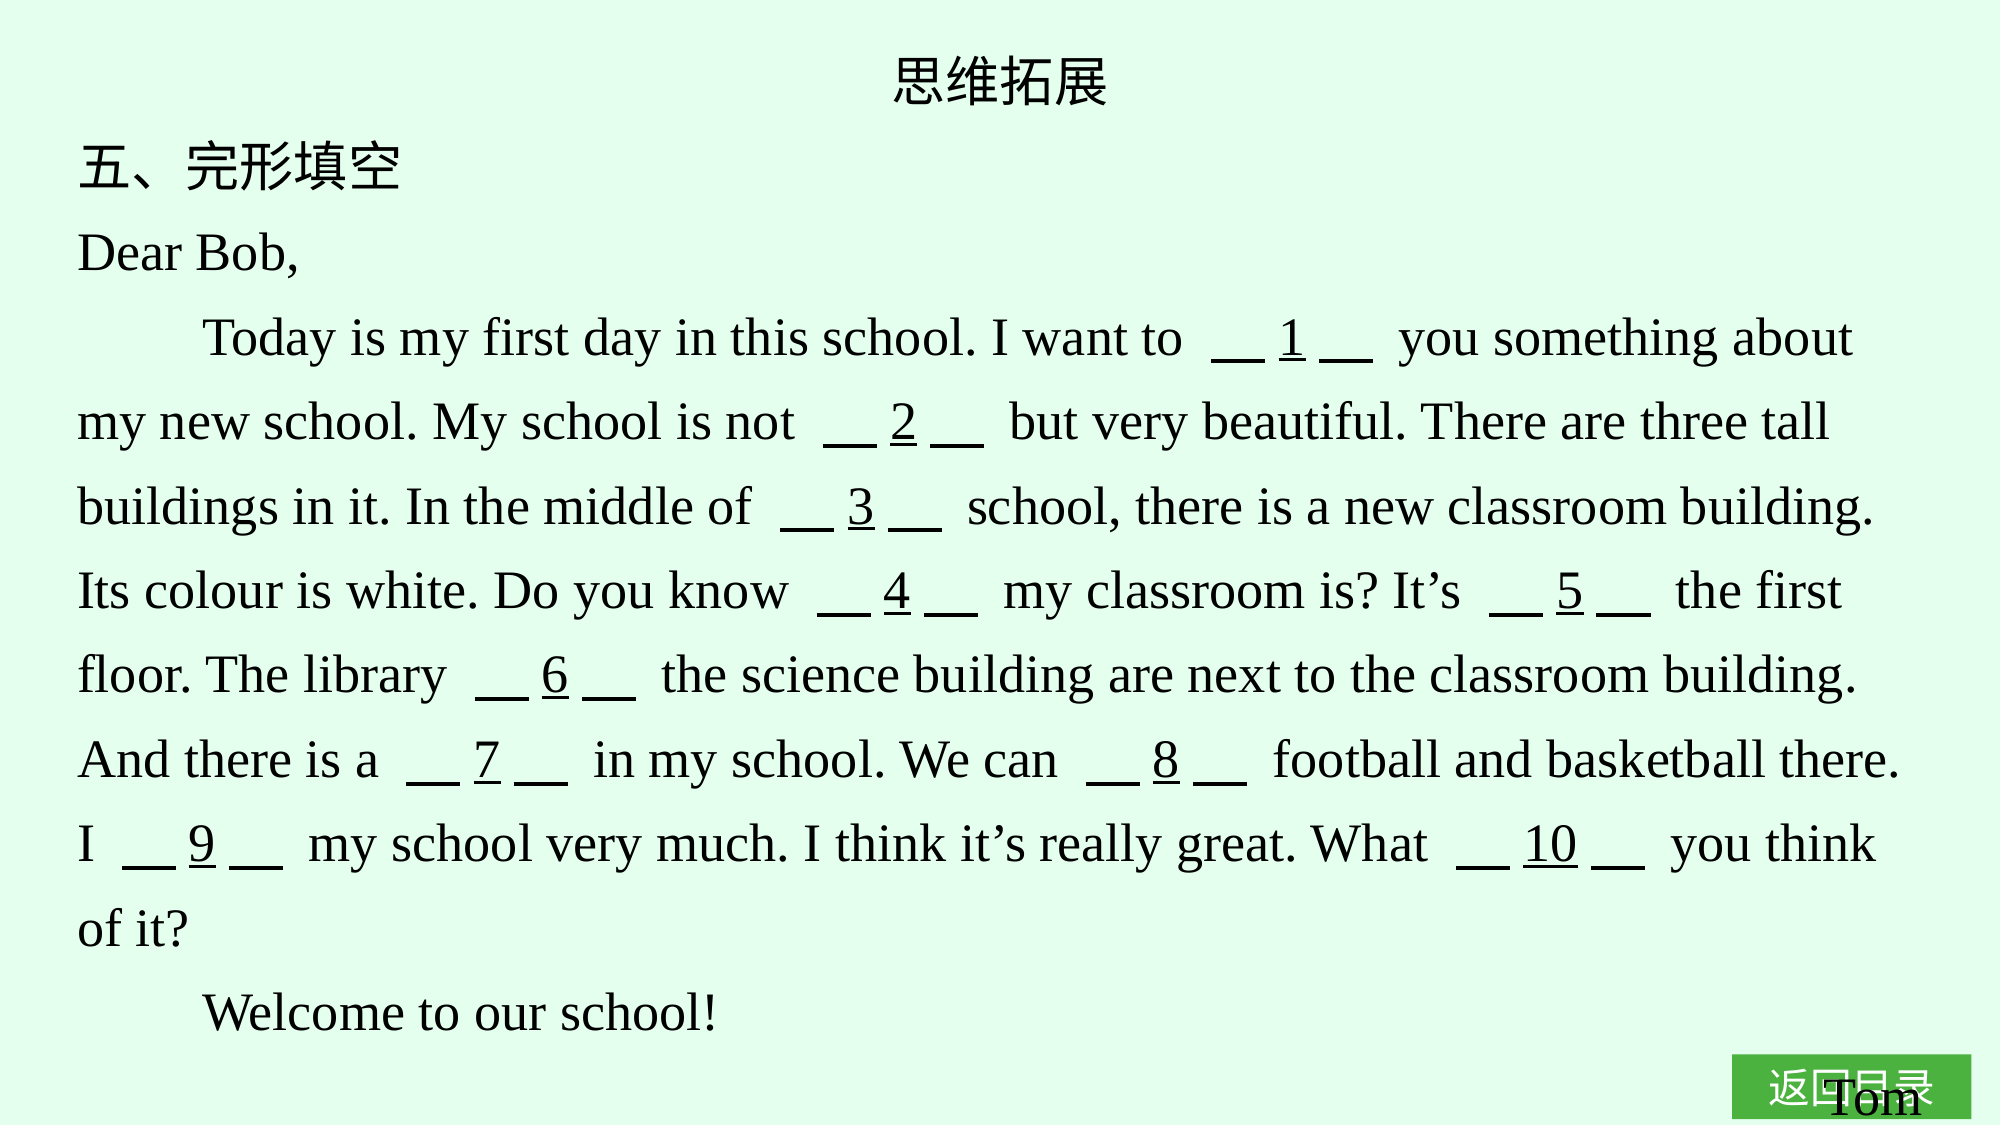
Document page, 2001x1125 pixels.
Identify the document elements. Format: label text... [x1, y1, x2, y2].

text_box 思维拓展 五、完形填空 Dear Bob, Today is my first day in this school. I want to 1 you something about my new school. My school is not 2 but very beautiful. There are three tall buildings in it. In the middle of 3 school, there is a new classroom building. Its colour is white. Do you know 4 my classroom is? It’s 5 the first floor. The library 6 the science building are next to the classroom building. And there is a 7 in my school. We can 8 football and basketball there. I 9 my school very much. I think it’s really great. What 10 you think of it? Welcome to our school! Tom [62, 20, 1938, 1125]
